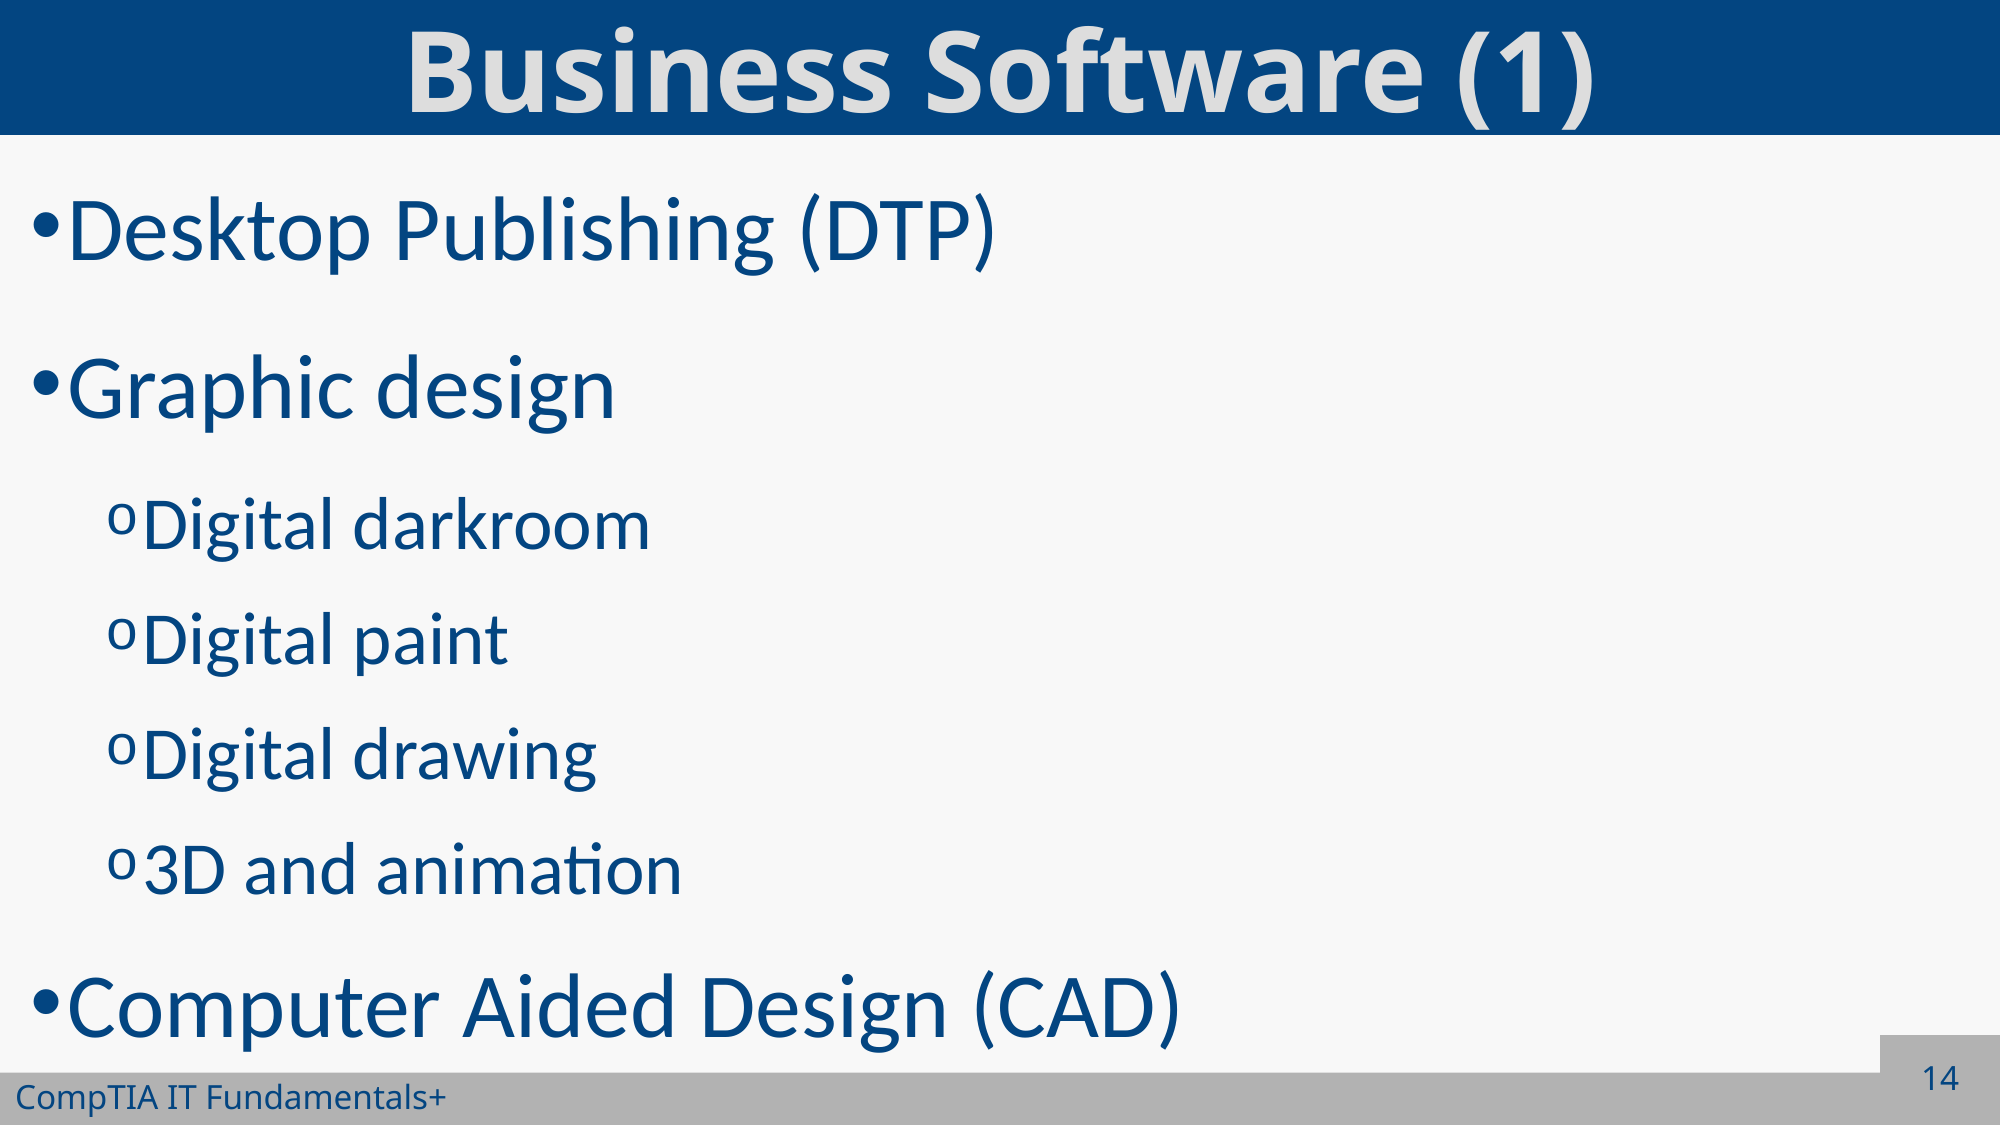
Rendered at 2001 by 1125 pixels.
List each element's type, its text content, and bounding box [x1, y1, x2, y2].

title Business Software (1) [0, 0, 2000, 135]
footer CompTIA IT Fundamentals+ [0, 1072, 1880, 1125]
list Desktop Publishing (DTP) Graphic design Digital darkroom Digital paint Digital drawing 3D and animation Computer Aided Design (CAD) [15, 149, 1980, 1065]
slide_number 14 [1880, 1035, 2000, 1125]
